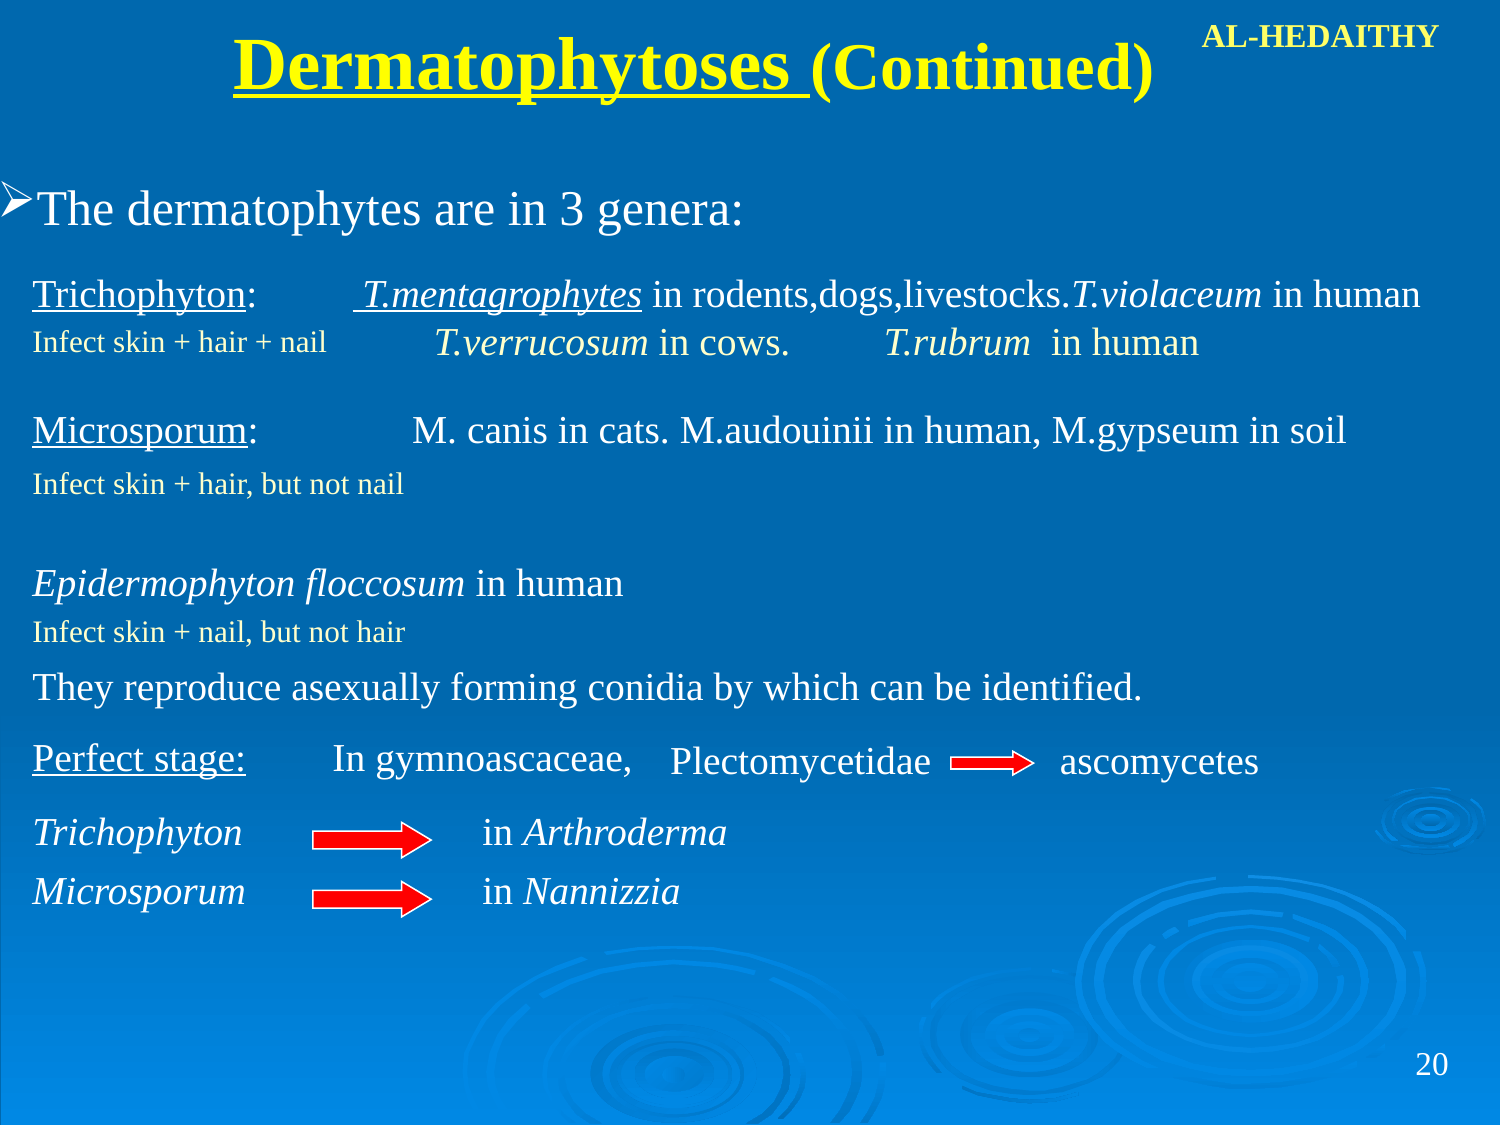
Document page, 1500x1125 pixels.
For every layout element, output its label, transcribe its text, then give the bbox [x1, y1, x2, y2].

text_box [950, 751, 1034, 775]
text_box AL-HEDAITHY [1186, 7, 1471, 62]
text_box Trichophyton in Arthroderma [17, 798, 1140, 857]
text_box Microsporum: M. canis in cats. M.audouinii in human, M.gypseum in soil [17, 397, 1412, 460]
text_box Infect skin + hair + nail [17, 314, 419, 367]
text_box Perfect stage: In gymnoascaceae, [17, 724, 727, 787]
text_box Trichophyton: T.mentagrophytes in rodents,dogs,livestocks.T.violaceum in human [17, 260, 1500, 323]
text_box T.verrucosum in cows. T.rubrum in human [419, 308, 1306, 371]
text_box They reproduce asexually forming conidia by which can be identified. [17, 653, 1164, 716]
text_box Dermatophytoses (Continued) [218, 7, 1235, 112]
text_box [312, 822, 432, 857]
text_box [312, 881, 432, 917]
text_box Infect skin + hair, but not nail [17, 456, 467, 509]
text_box Infect skin + nail, but not hair [17, 604, 479, 653]
text_box Microsporum in Nannizzia [17, 857, 1140, 920]
text_box The dermatophytes are in 3 genera: [0, 168, 939, 244]
text_box 20 [1364, 1034, 1500, 1090]
text_box Epidermophyton floccosum in human [17, 538, 774, 614]
text_box Plectomycetidae ascomycetes [655, 727, 1412, 790]
